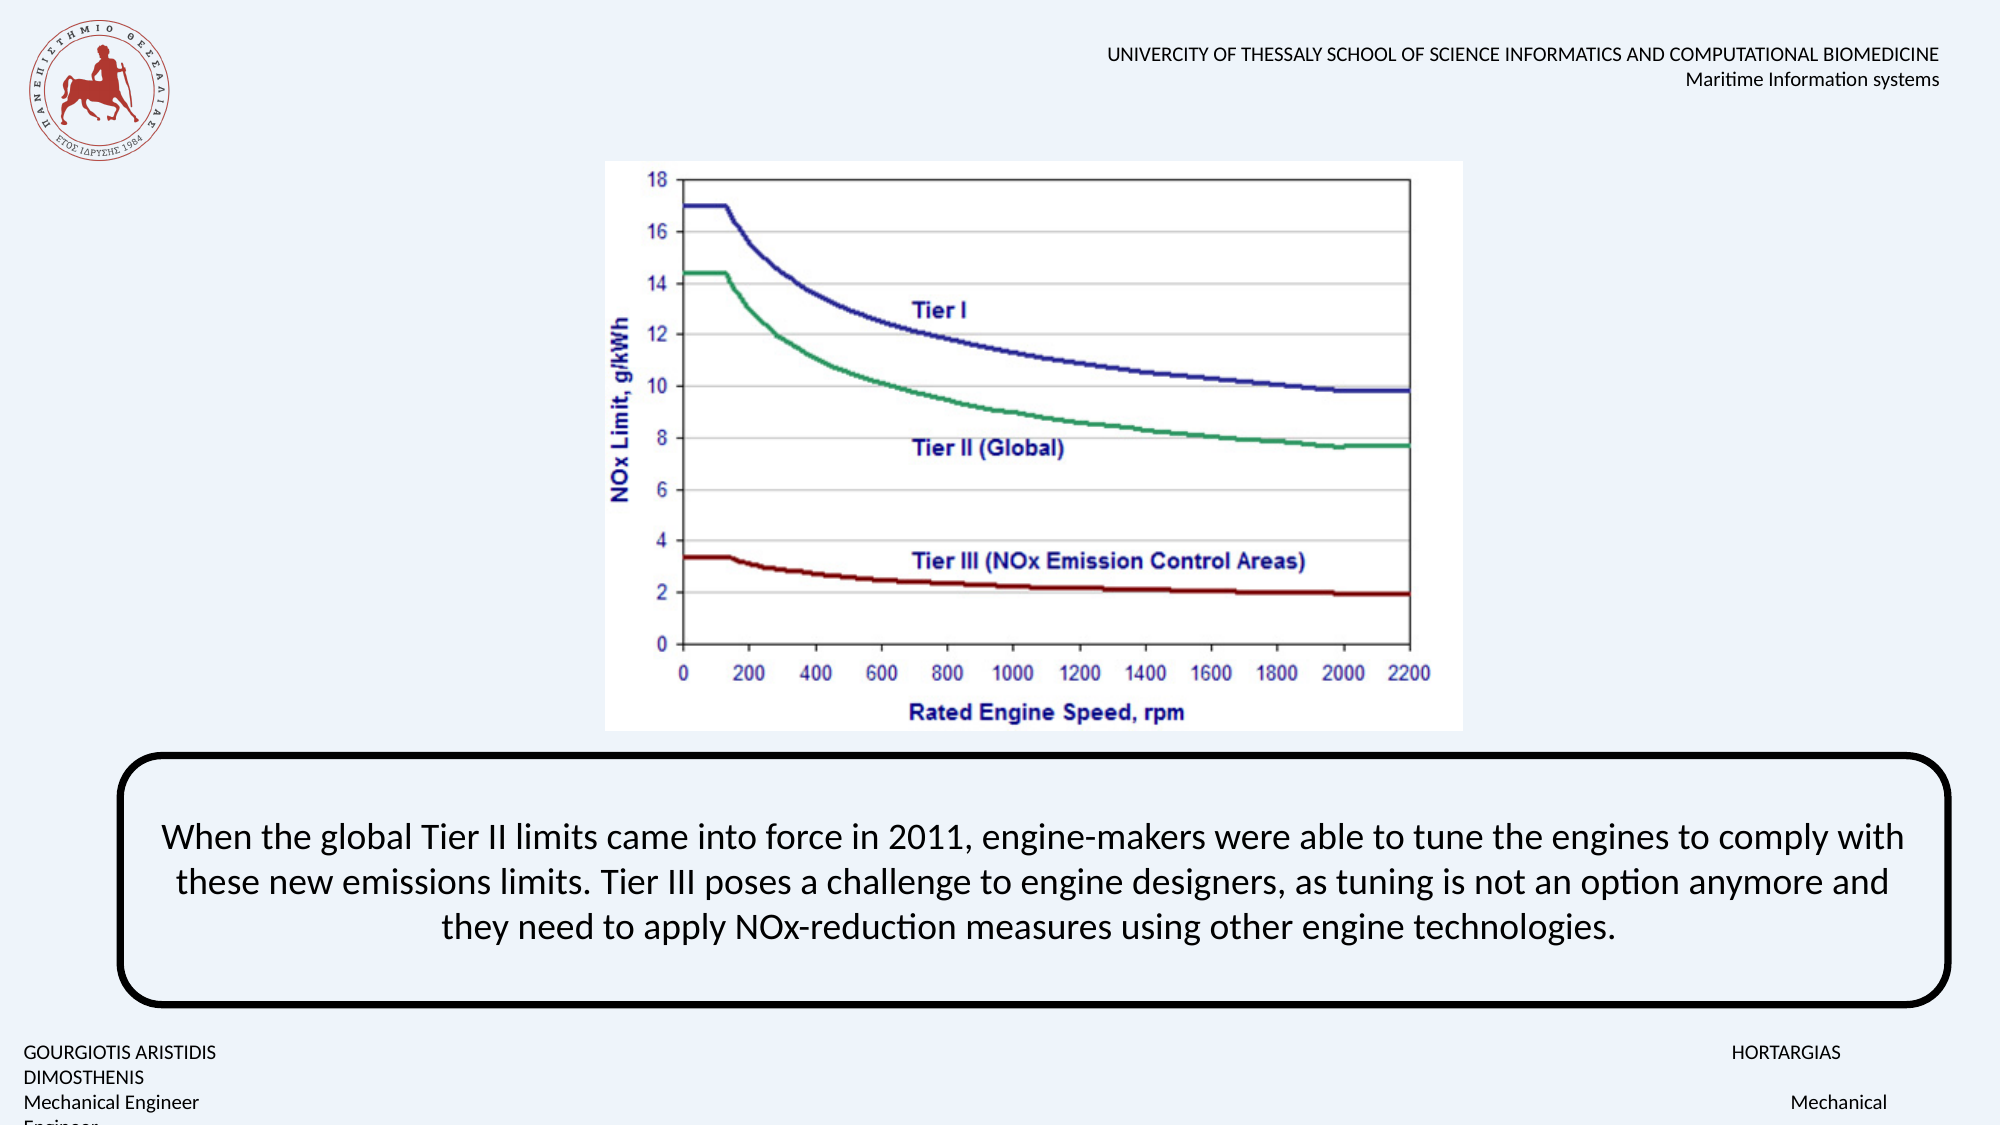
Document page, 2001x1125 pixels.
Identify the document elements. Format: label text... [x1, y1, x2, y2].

text_box GOURGIOTIS ARISTIDIS HORTARGIAS DIMOSTHENIS Mechanical Engineer Mechanical Engineer [8, 1030, 1984, 1125]
text_box UNIVERCITY OF THESSALY SCHOOL OF SCIENCE INFORMATICS AND COMPUTATIONAL BIOMEDICINE Maritime Information systems [229, 32, 1955, 98]
picture [27, 20, 172, 162]
picture [605, 161, 1463, 731]
text_box When the global Tier II limits came into force in 2011, engine-makers were able to tune the engines to comply with these new emissions limits. Tier III poses a challenge to engine designers, as tuning is not an option anymore and they need to apply NOx-reduction measures using other engine technologies. [119, 754, 1949, 1006]
